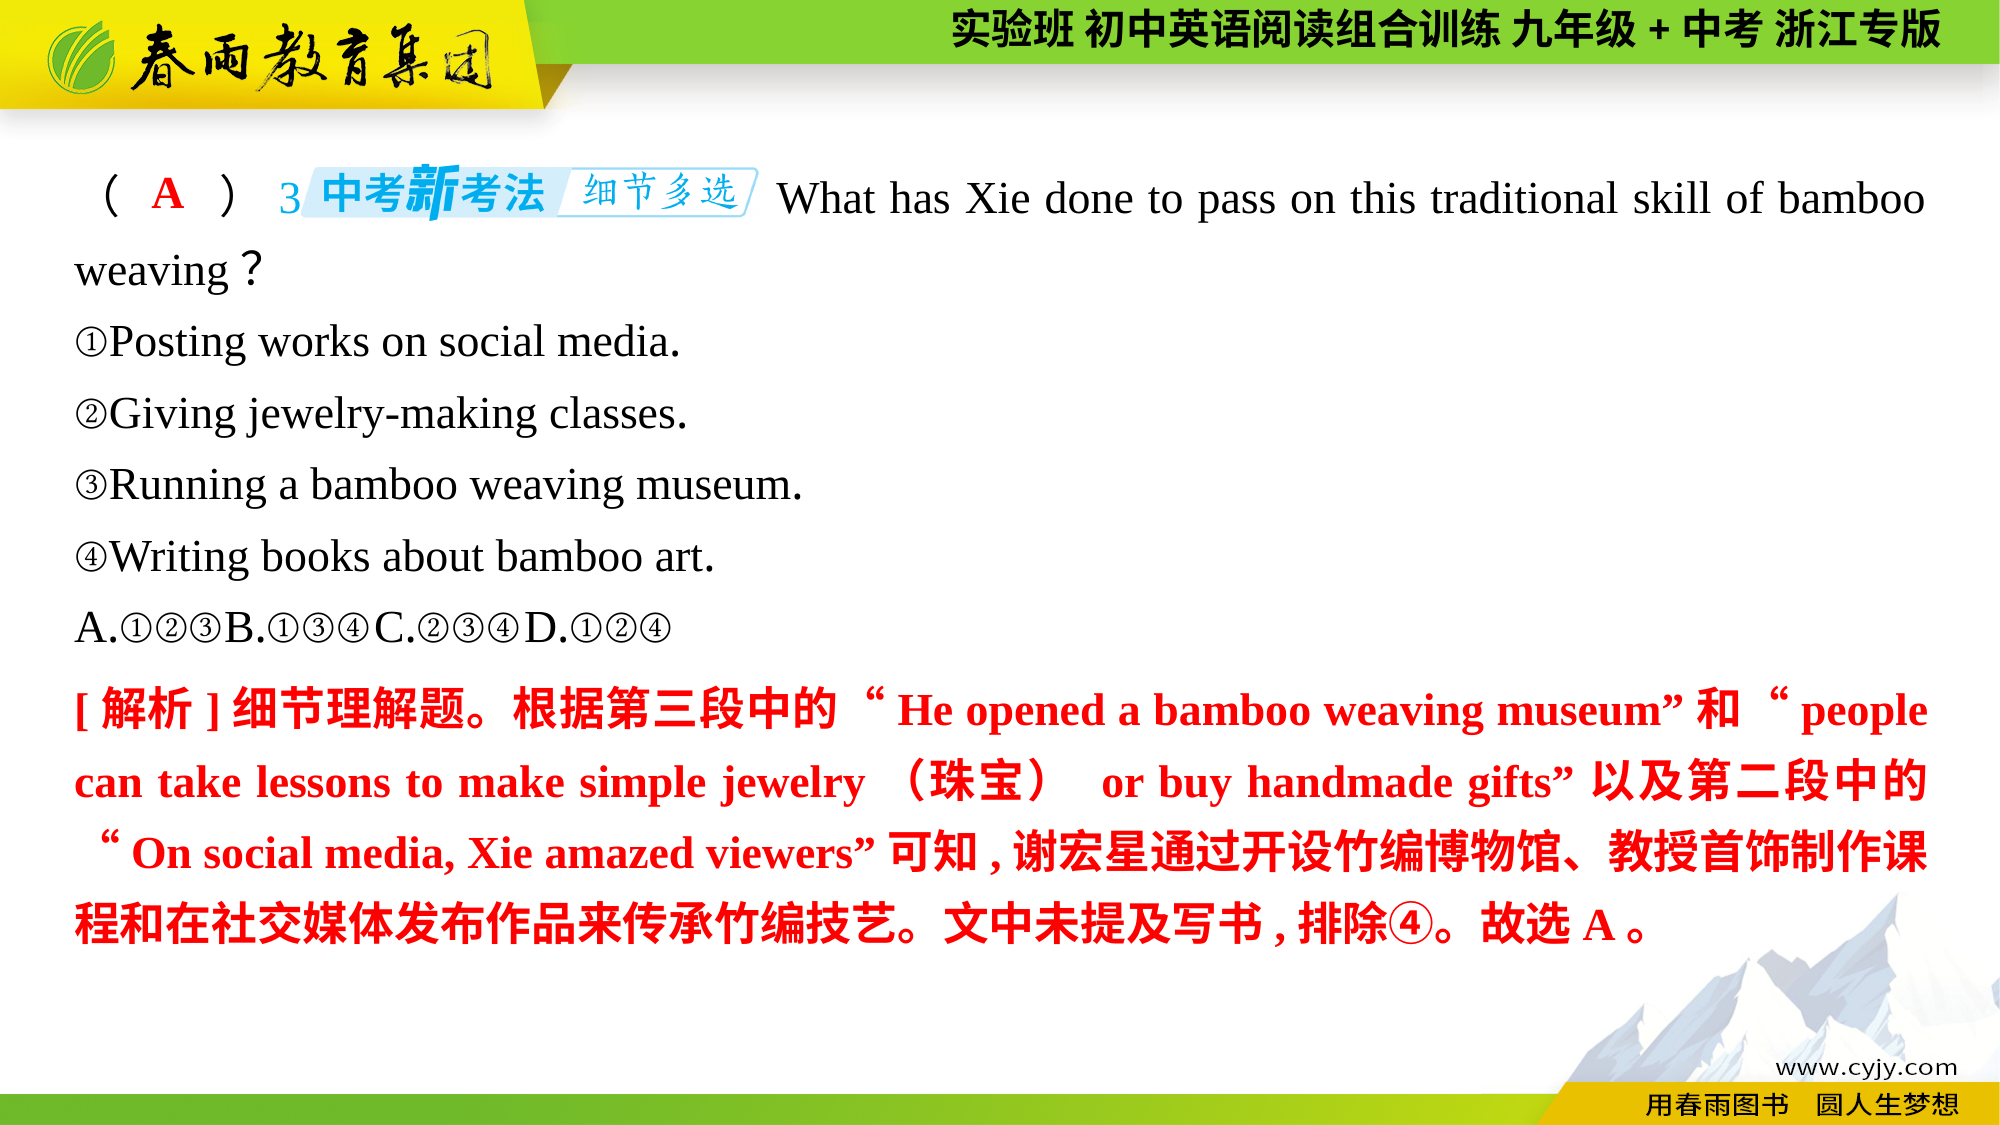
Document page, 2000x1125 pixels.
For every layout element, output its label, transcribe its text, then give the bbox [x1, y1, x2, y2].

text_box A [136, 138, 200, 225]
picture [0, 0, 2000, 1125]
list （ ）3. What has Xie done to pass on this traditional skill of bamboo weaving？ ①Posting works on social media. ②Giving jewelry-making classes. ③Running a bamboo weaving museum. ④Writing books about bamboo art. A.①②③ B.①③④ C.②③④ D.①②④ [59, 144, 1944, 656]
text_box [解析]细节理解题。根据第三段中的“He opened a bamboo weaving museum”和“people can take lessons to make simple jewelry（珠宝） or buy handmade gifts”以及第二段中的“On social media, Xie amazed viewers”可知,谢宏星通过开设竹编博物馆、教授首饰制作课程和在社交媒体发布作品来传承竹编技艺。文中未提及写书,排除④。故选A。 [59, 656, 1944, 957]
